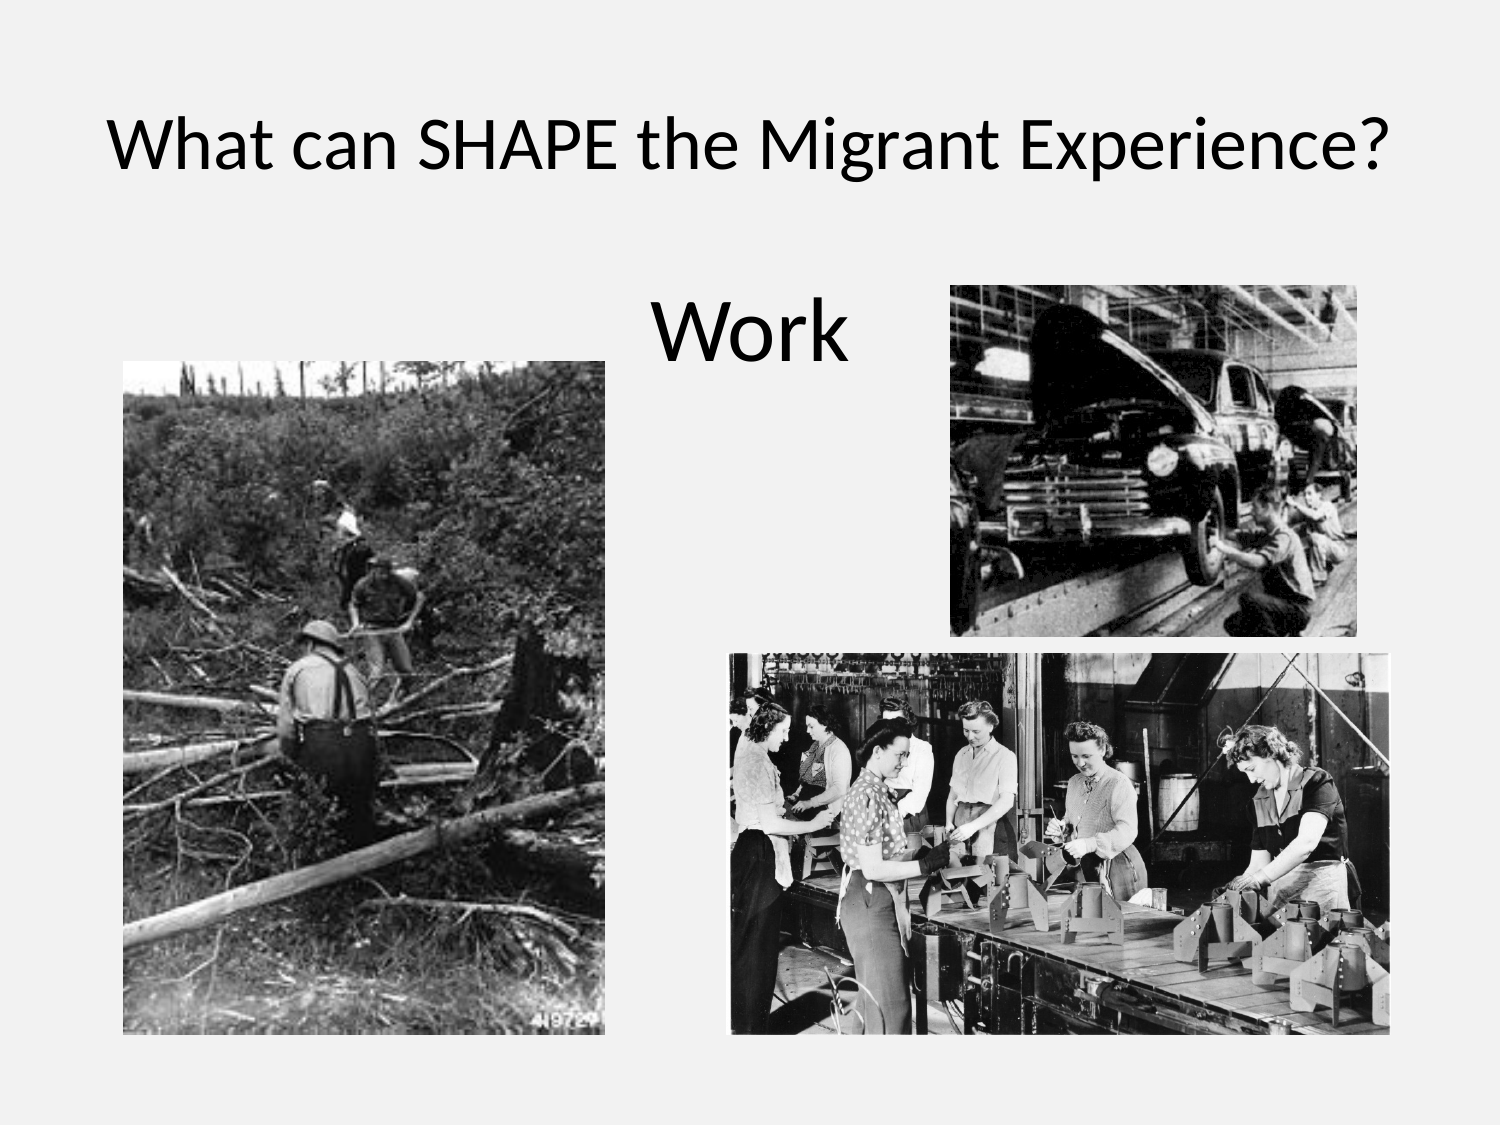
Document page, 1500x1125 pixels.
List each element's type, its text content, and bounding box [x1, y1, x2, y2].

list Work [75, 262, 1425, 1005]
picture [950, 285, 1358, 638]
picture [726, 653, 1391, 1036]
picture [123, 361, 606, 1036]
title What can SHAPE the Migrant Experience? [75, 45, 1425, 233]
